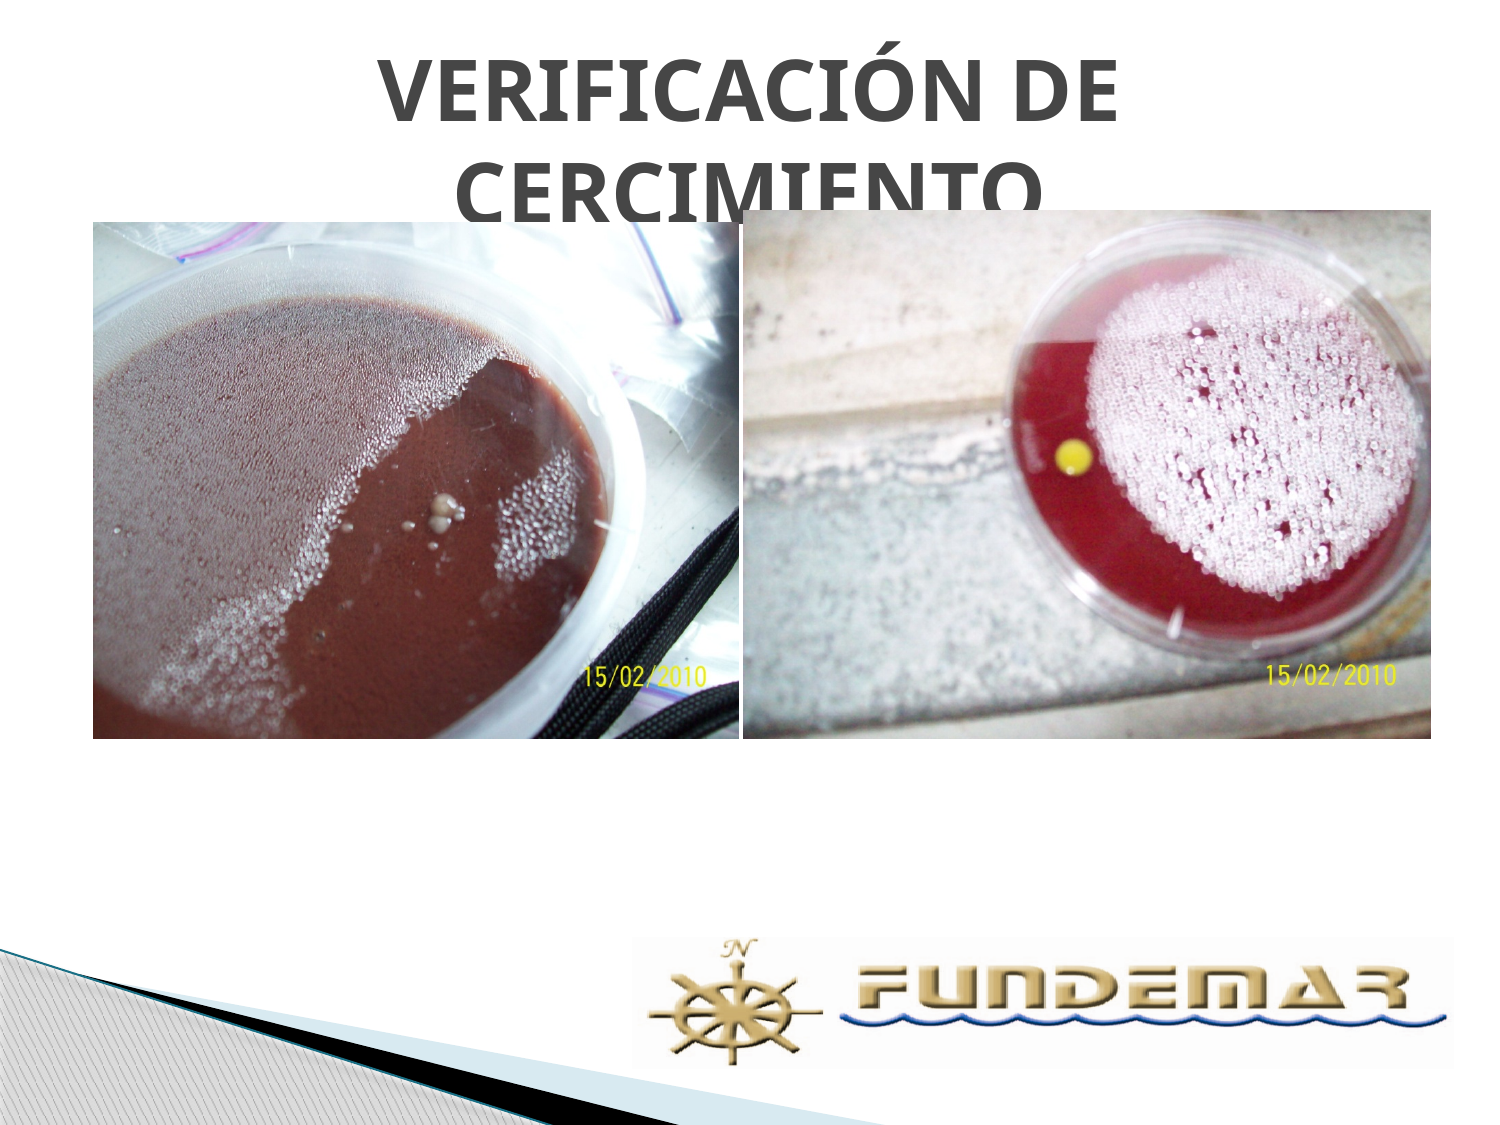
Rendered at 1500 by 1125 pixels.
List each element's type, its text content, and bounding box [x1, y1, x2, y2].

title VERIFICACIÓN DE CERCIMIENTO [75, 45, 1425, 233]
picture [743, 210, 1432, 739]
picture [632, 937, 1454, 1069]
picture [93, 222, 739, 739]
